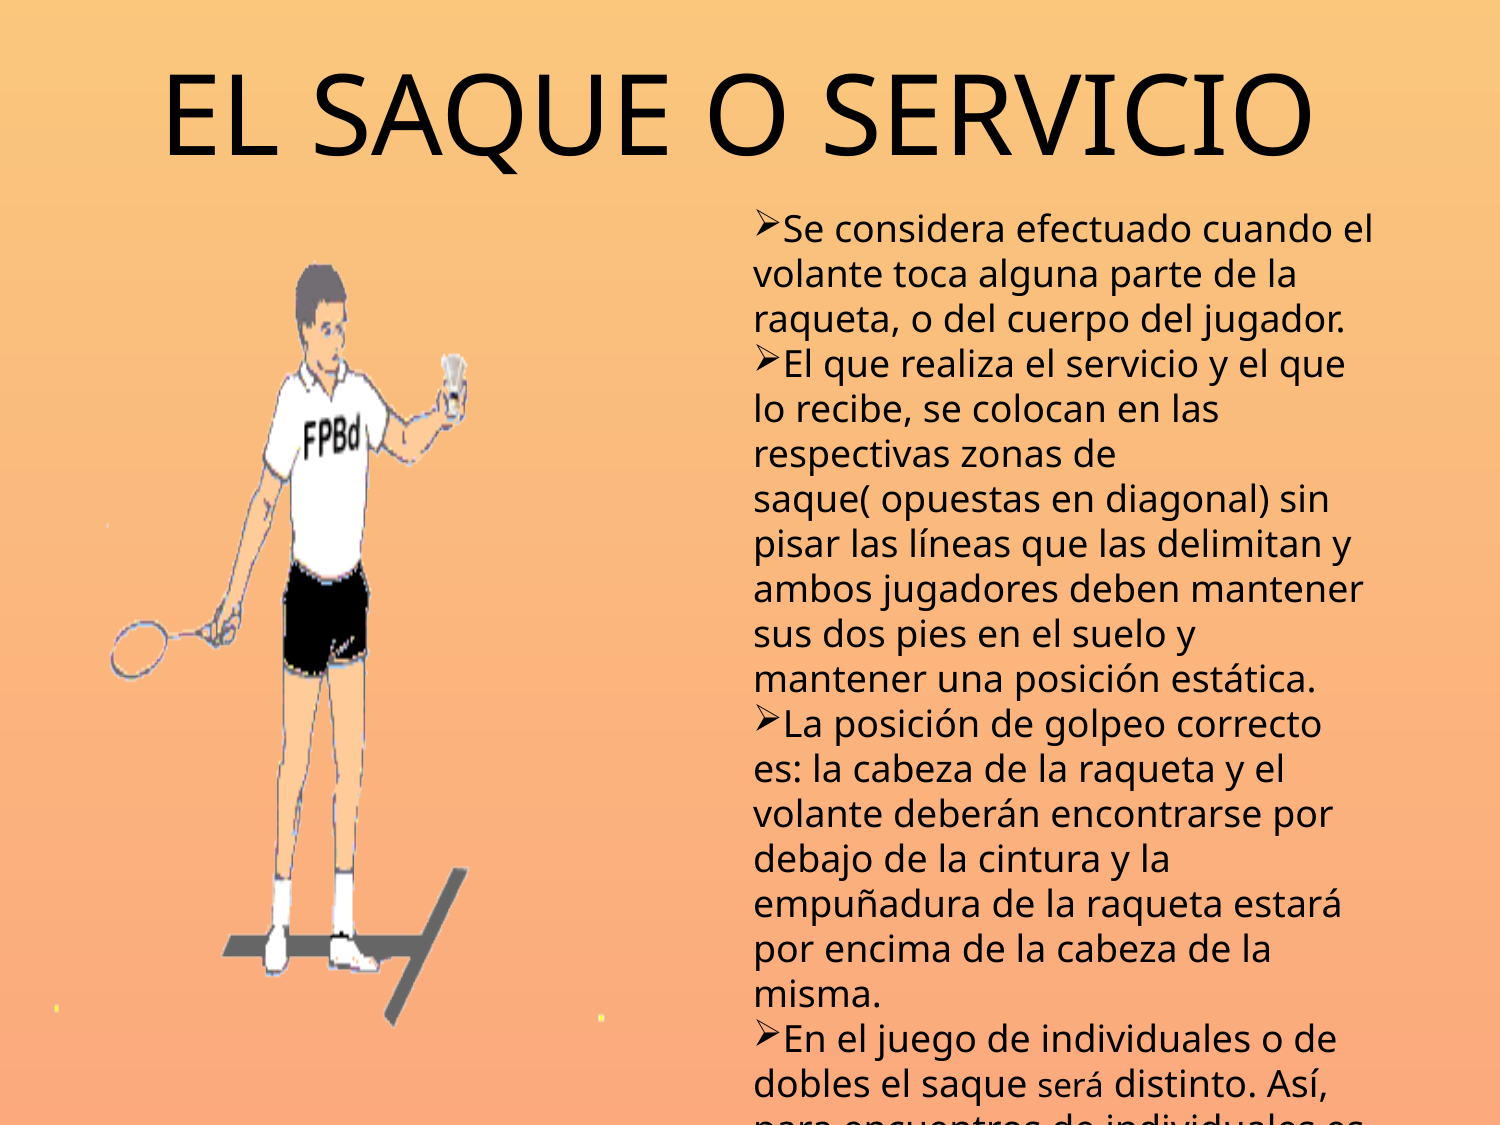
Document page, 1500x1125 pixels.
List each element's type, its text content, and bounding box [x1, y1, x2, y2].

text_box EL SAQUE O SERVICIO [70, 35, 1407, 185]
picture [46, 245, 610, 1032]
text_box Se considera efectuado cuando el volante toca alguna parte de la raqueta, o del cuerpo del jugador. El que realiza el servicio y el que lo recibe, se colocan en las respectivas zonas de saque( opuestas en diagonal) sin pisar las líneas que las delimitan y ambos jugadores deben mantener sus dos pies en el suelo y mantener una posición estática. La posición de golpeo correcto es: la cabeza de la raqueta y el volante deberán encontrarse por debajo de la cintura y la empuñadura de la raqueta estará por encima de la cabeza de la misma. En el juego de individuales o de dobles el saque será distinto. Así, para encuentros de individuales es preferible efectuar saques largos y, sin embargo, en dobles predominarán los saques cortos y a ras de la red. [738, 152, 1395, 1125]
